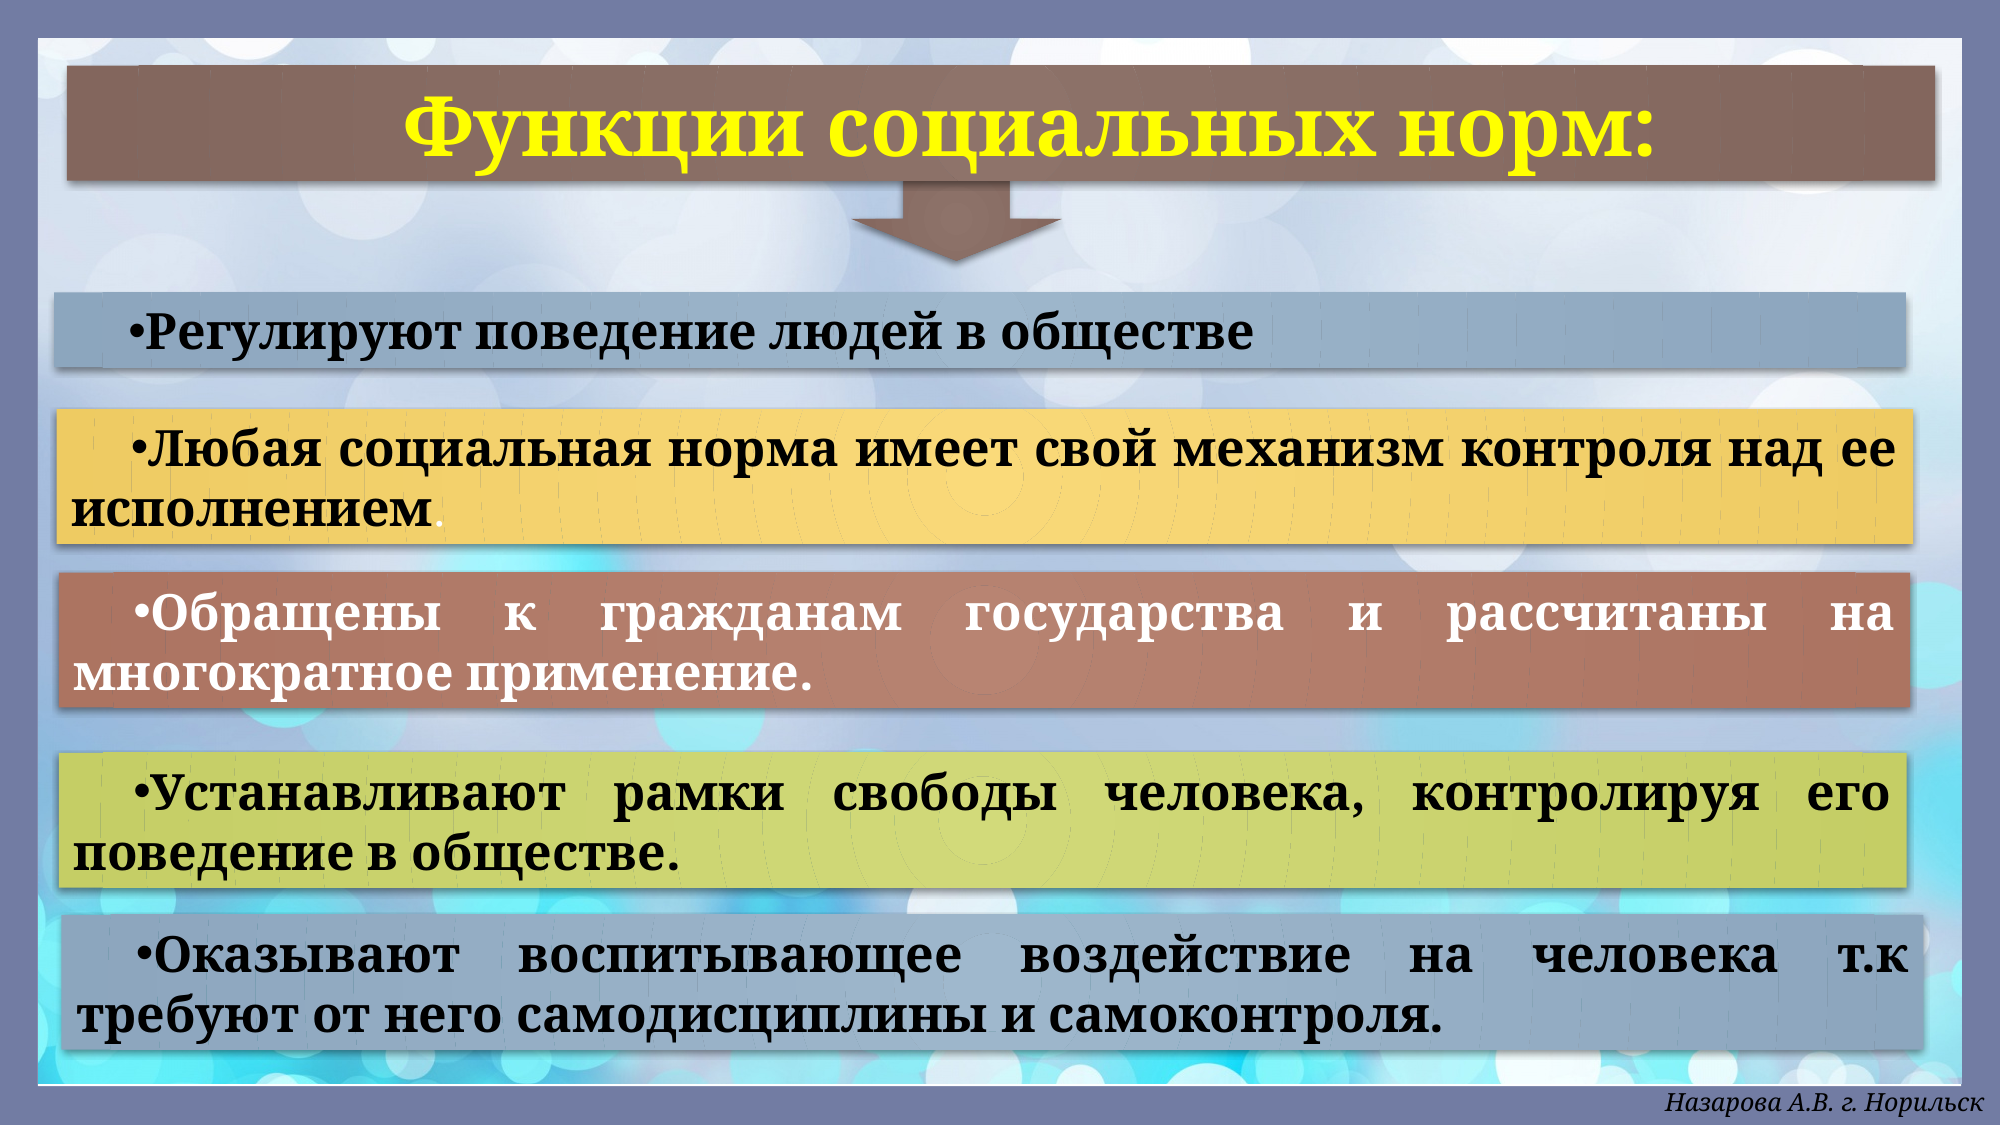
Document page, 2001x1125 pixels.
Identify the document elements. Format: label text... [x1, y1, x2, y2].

picture [37, 37, 1963, 1084]
text_box Назарова А.В. г. Норильск [1583, 1079, 2000, 1125]
